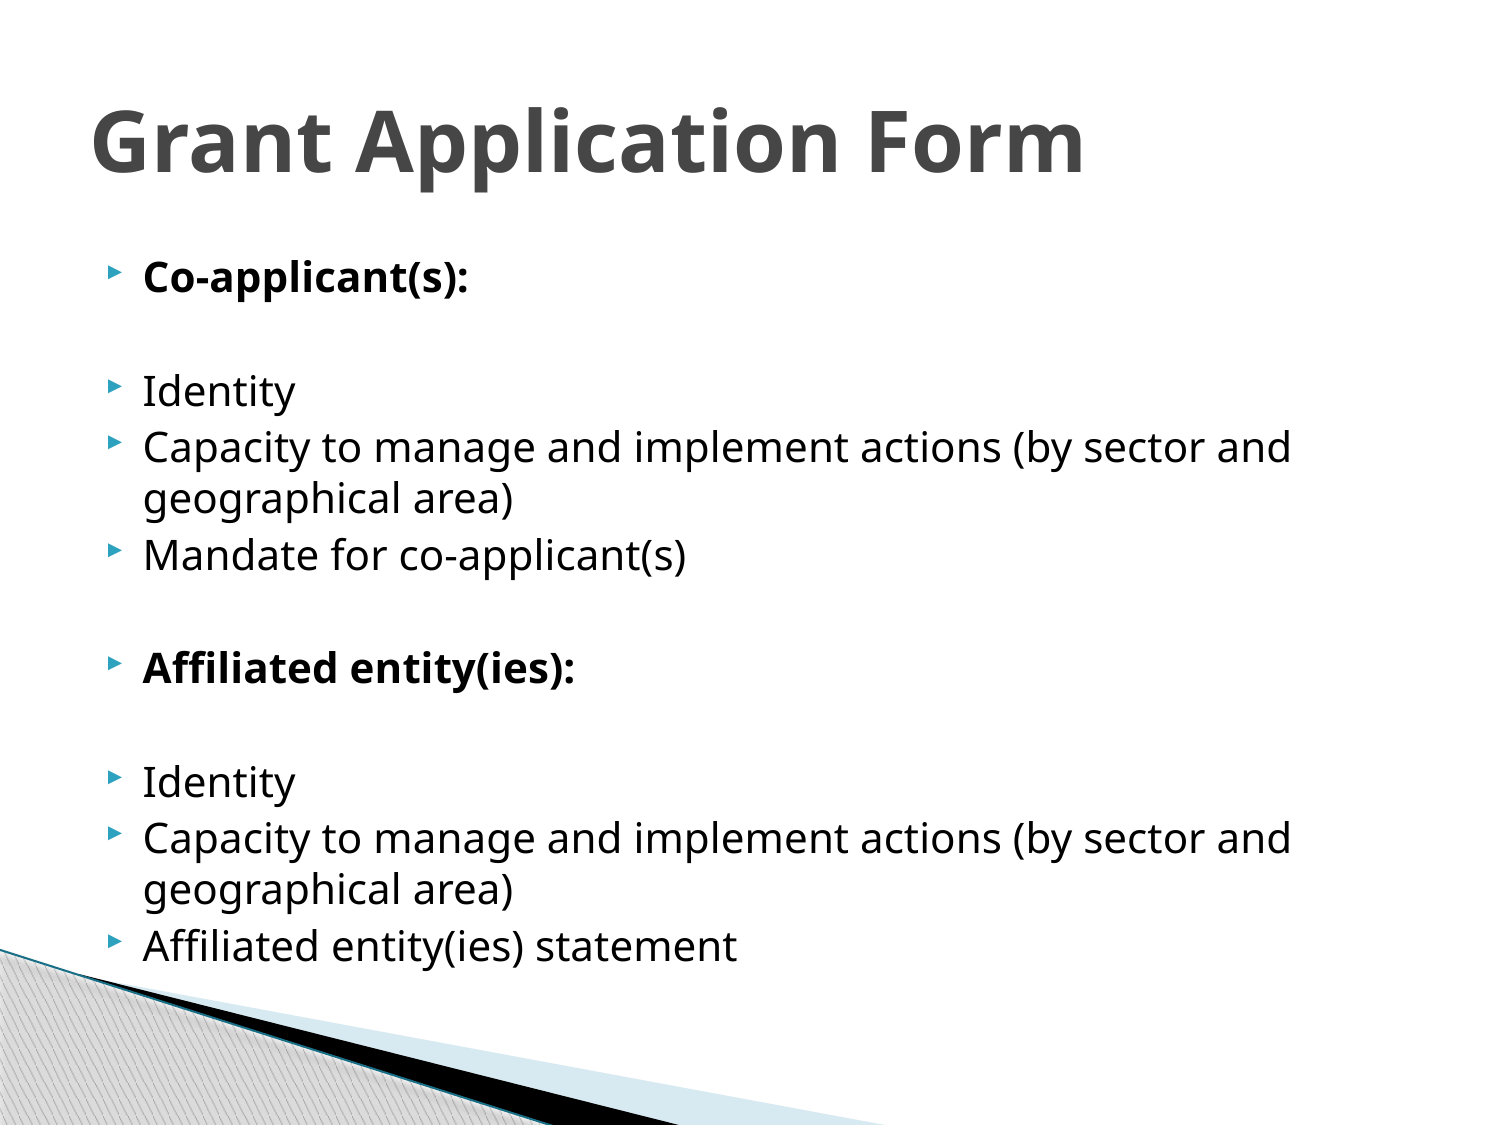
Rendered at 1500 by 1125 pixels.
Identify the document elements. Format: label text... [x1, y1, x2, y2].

list Co-applicant(s): Identity Capacity to manage and implement actions (by sector and geographical area) Mandate for co-applicant(s) Affiliated entity(ies): Identity Capacity to manage and implement actions (by sector and geographical area) Affiliated entity(ies) statement [75, 243, 1425, 986]
title Grant Application Form [75, 45, 1425, 233]
